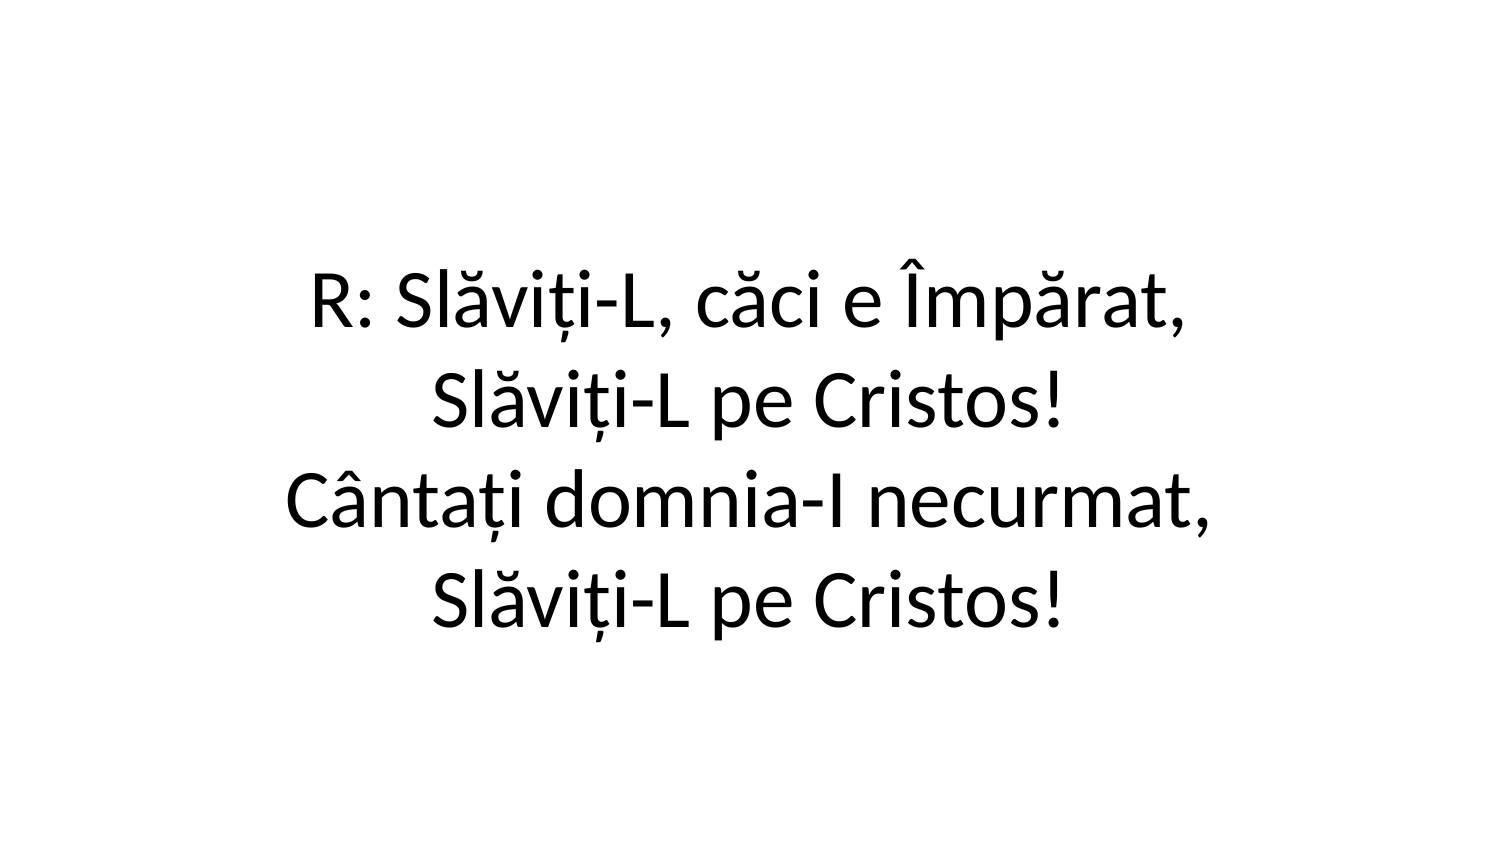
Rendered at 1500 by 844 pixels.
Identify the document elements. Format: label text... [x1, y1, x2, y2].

text_box R: Slăviți-L, căci e Împărat, Slăviți-L pe Cristos! Cântați domnia-I necurmat, Slăviți-L pe Cristos! [270, 192, 1230, 652]
